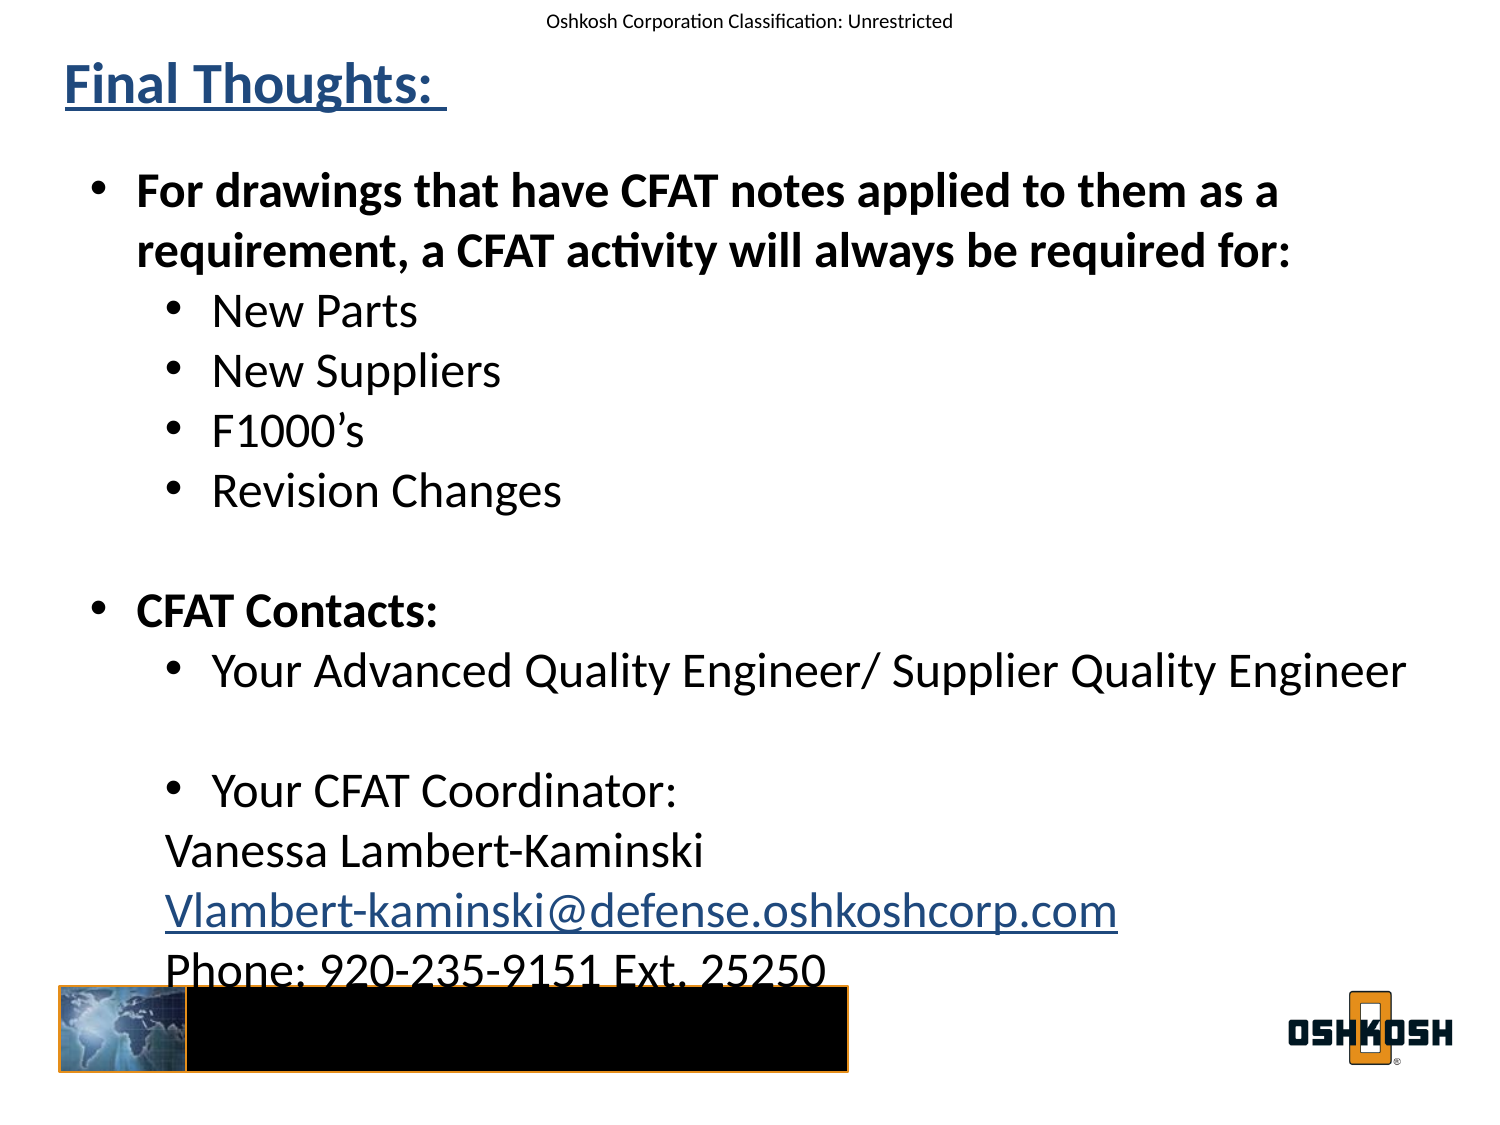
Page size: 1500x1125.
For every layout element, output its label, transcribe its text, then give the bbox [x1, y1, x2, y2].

text_box Final Thoughts: [50, 37, 1450, 123]
text_box For drawings that have CFAT notes applied to them as a requirement, a CFAT activity will always be required for: New Parts New Suppliers F1000’s Revision Changes CFAT Contacts: Your Advanced Quality Engineer/ Supplier Quality Engineer Your CFAT Coordinator: Vanessa Lambert-Kaminski Vlambert-kaminski@defense.oshkoshcorp.com Phone: 920-235-9151 Ext. 25250 [75, 149, 1500, 1065]
picture [1282, 1065, 1457, 1070]
picture [61, 987, 185, 1071]
